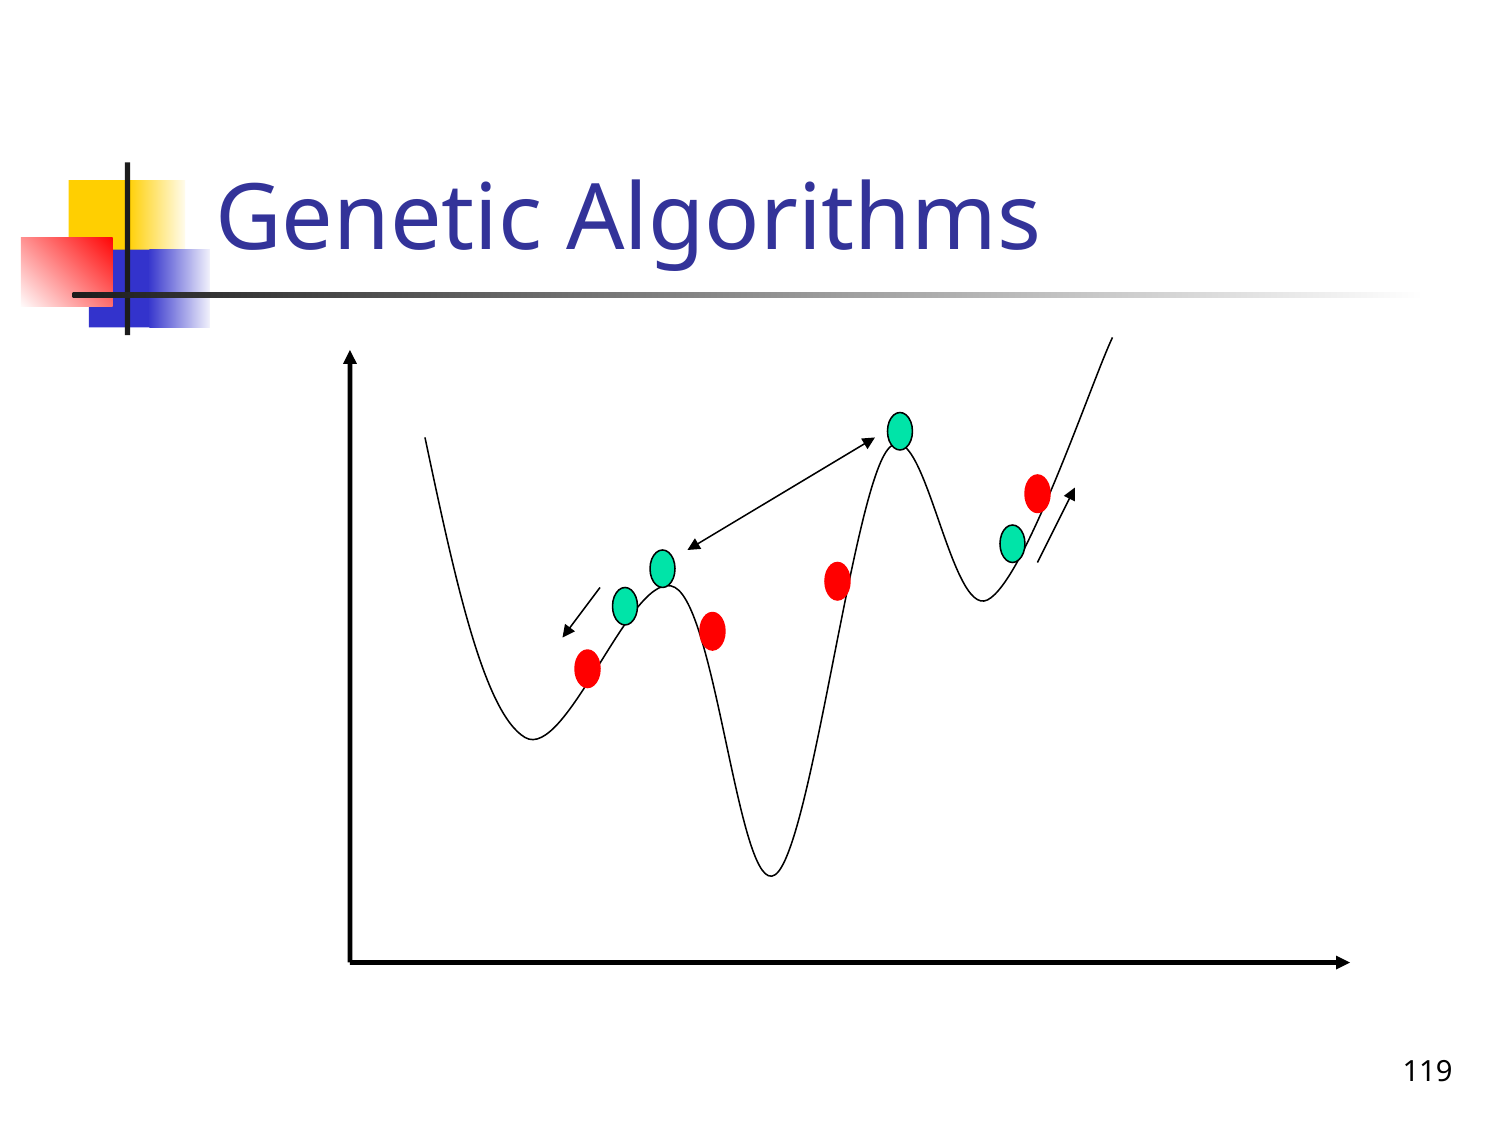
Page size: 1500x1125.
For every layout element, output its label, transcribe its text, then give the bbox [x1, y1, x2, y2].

text_box [887, 412, 913, 451]
text_box [699, 612, 725, 651]
text_box [650, 549, 676, 588]
text_box [1037, 487, 1075, 563]
text_box [575, 650, 601, 688]
text_box [343, 349, 357, 962]
slide_number 119 [1154, 1023, 1468, 1100]
text_box [687, 437, 875, 550]
text_box [1025, 474, 1051, 513]
text_box [424, 337, 1113, 877]
text_box [349, 956, 1351, 969]
text_box [825, 562, 850, 601]
text_box [999, 525, 1025, 563]
text_box [612, 587, 638, 625]
text_box [562, 587, 601, 638]
title Genetic Algorithms [199, 140, 1479, 276]
